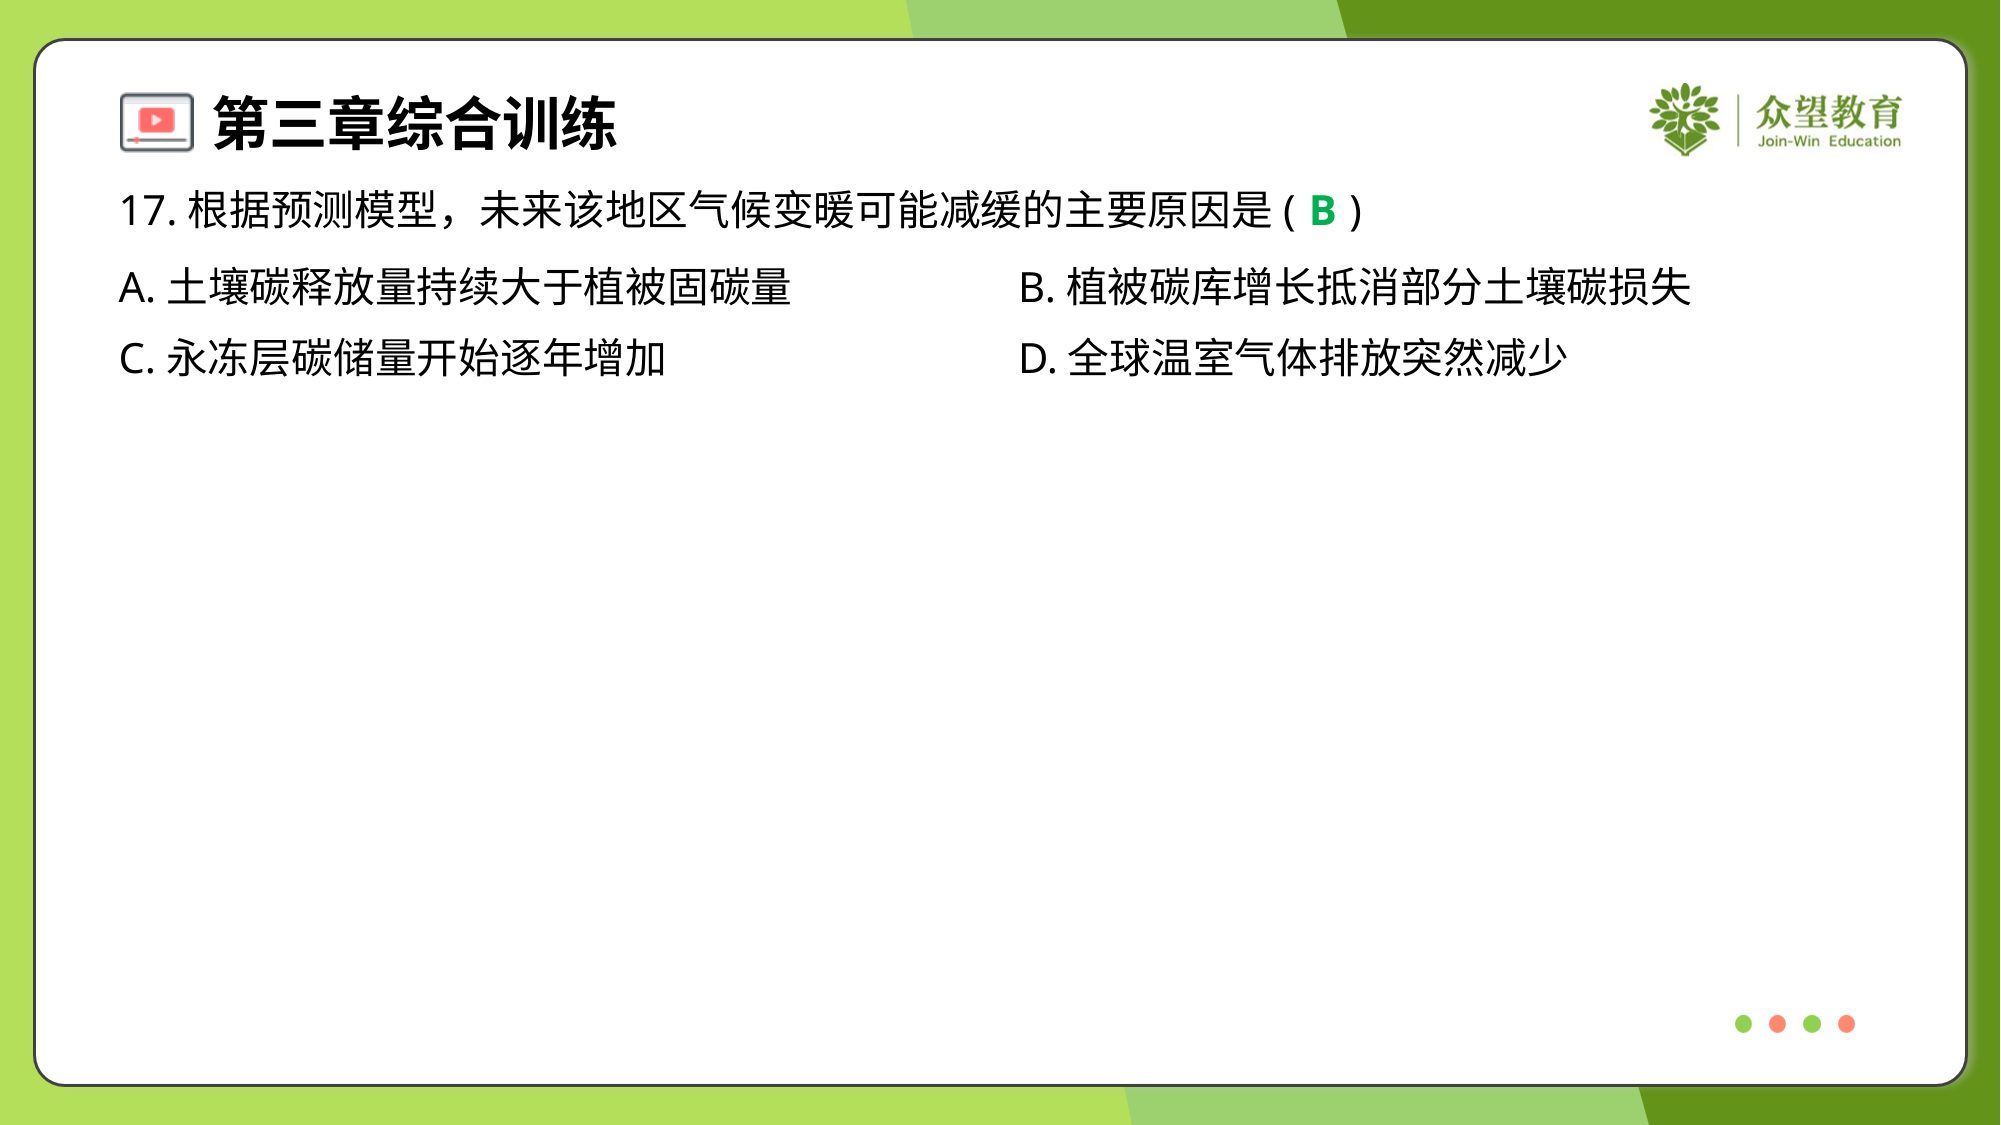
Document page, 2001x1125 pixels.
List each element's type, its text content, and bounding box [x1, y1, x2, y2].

text_box 17.根据预测模型，未来该地区气候变暖可能减缓的主要原因是( ) [118, 158, 1293, 226]
picture [0, 0, 2000, 1125]
text_box B [1293, 158, 1353, 226]
text_box 17.根据预测模型，未来该地区气候变暖可能减缓的主要原因是( ) [1353, 158, 1883, 226]
text_box A.土壤碳释放量持续大于植被固碳量 B.植被碳库增长抵消部分土壤碳损失 C.永冻层碳储量开始逐年增加 D.全球温室气体排放突然减少 [118, 235, 1883, 374]
